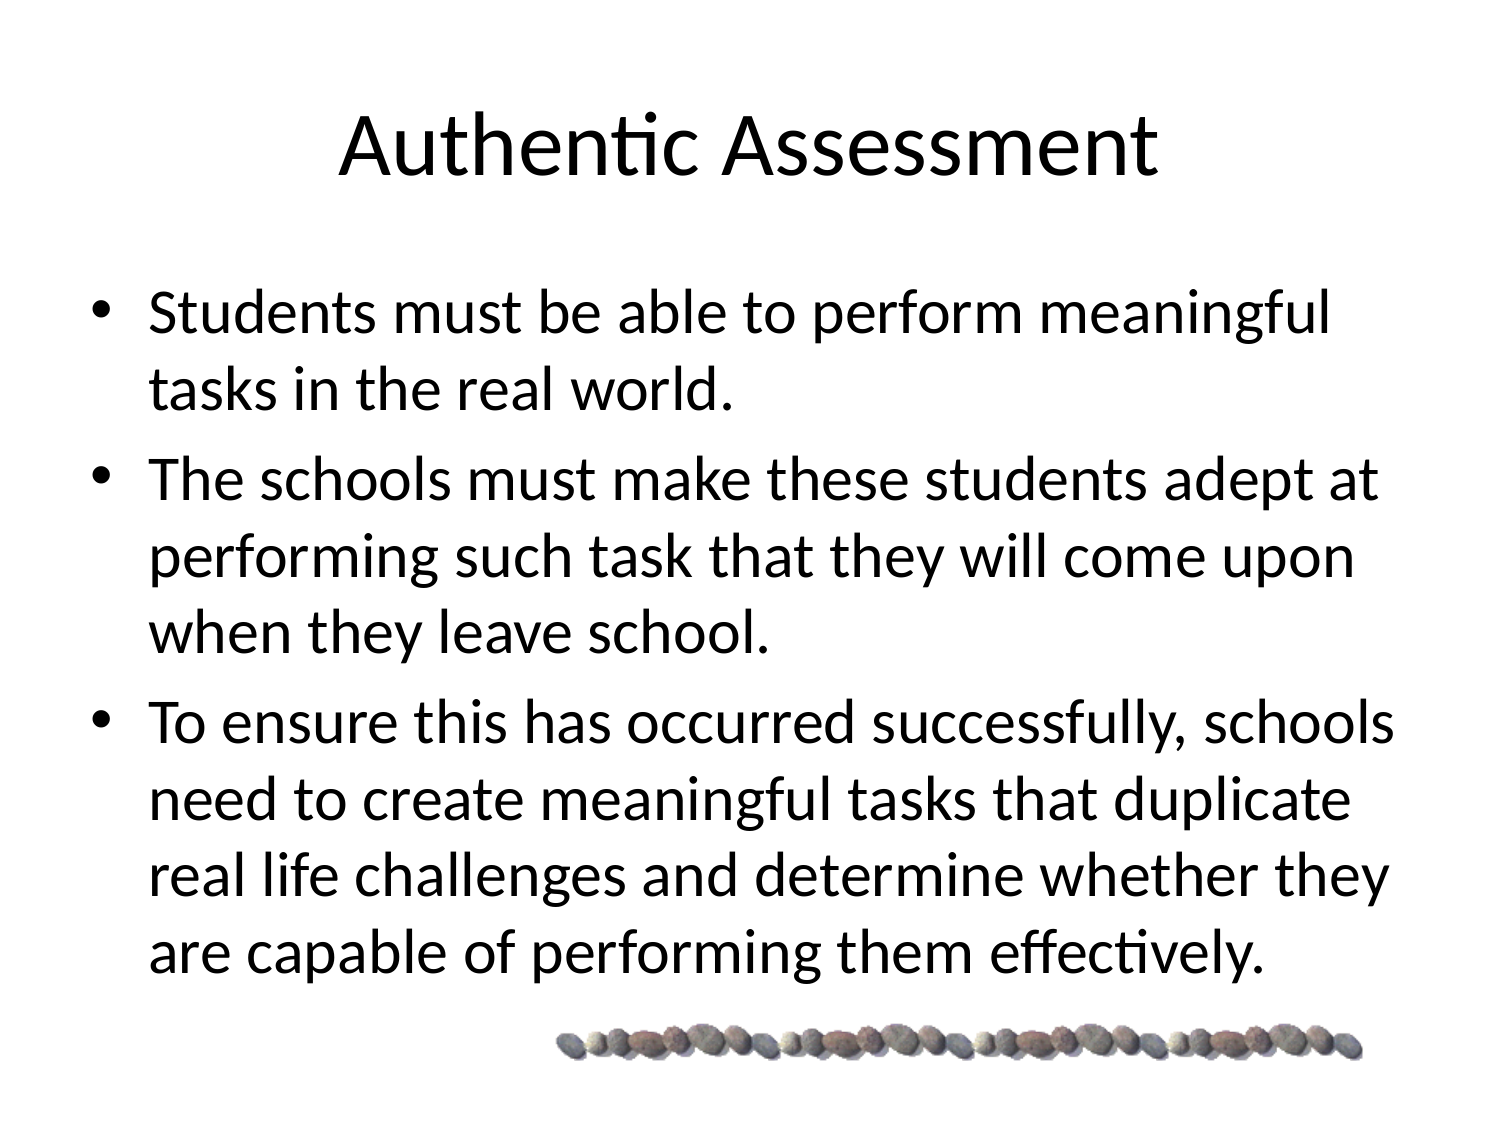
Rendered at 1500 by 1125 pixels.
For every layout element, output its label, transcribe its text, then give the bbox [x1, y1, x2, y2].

title Authentic Assessment [75, 45, 1425, 233]
picture [548, 1019, 1375, 1067]
list Students must be able to perform meaningful tasks in the real world. The schools must make these students adept at performing such task that they will come upon when they leave school. To ensure this has occurred successfully, schools need to create meaningful tasks that duplicate real life challenges and determine whether they are capable of performing them effectively. [75, 262, 1425, 1005]
